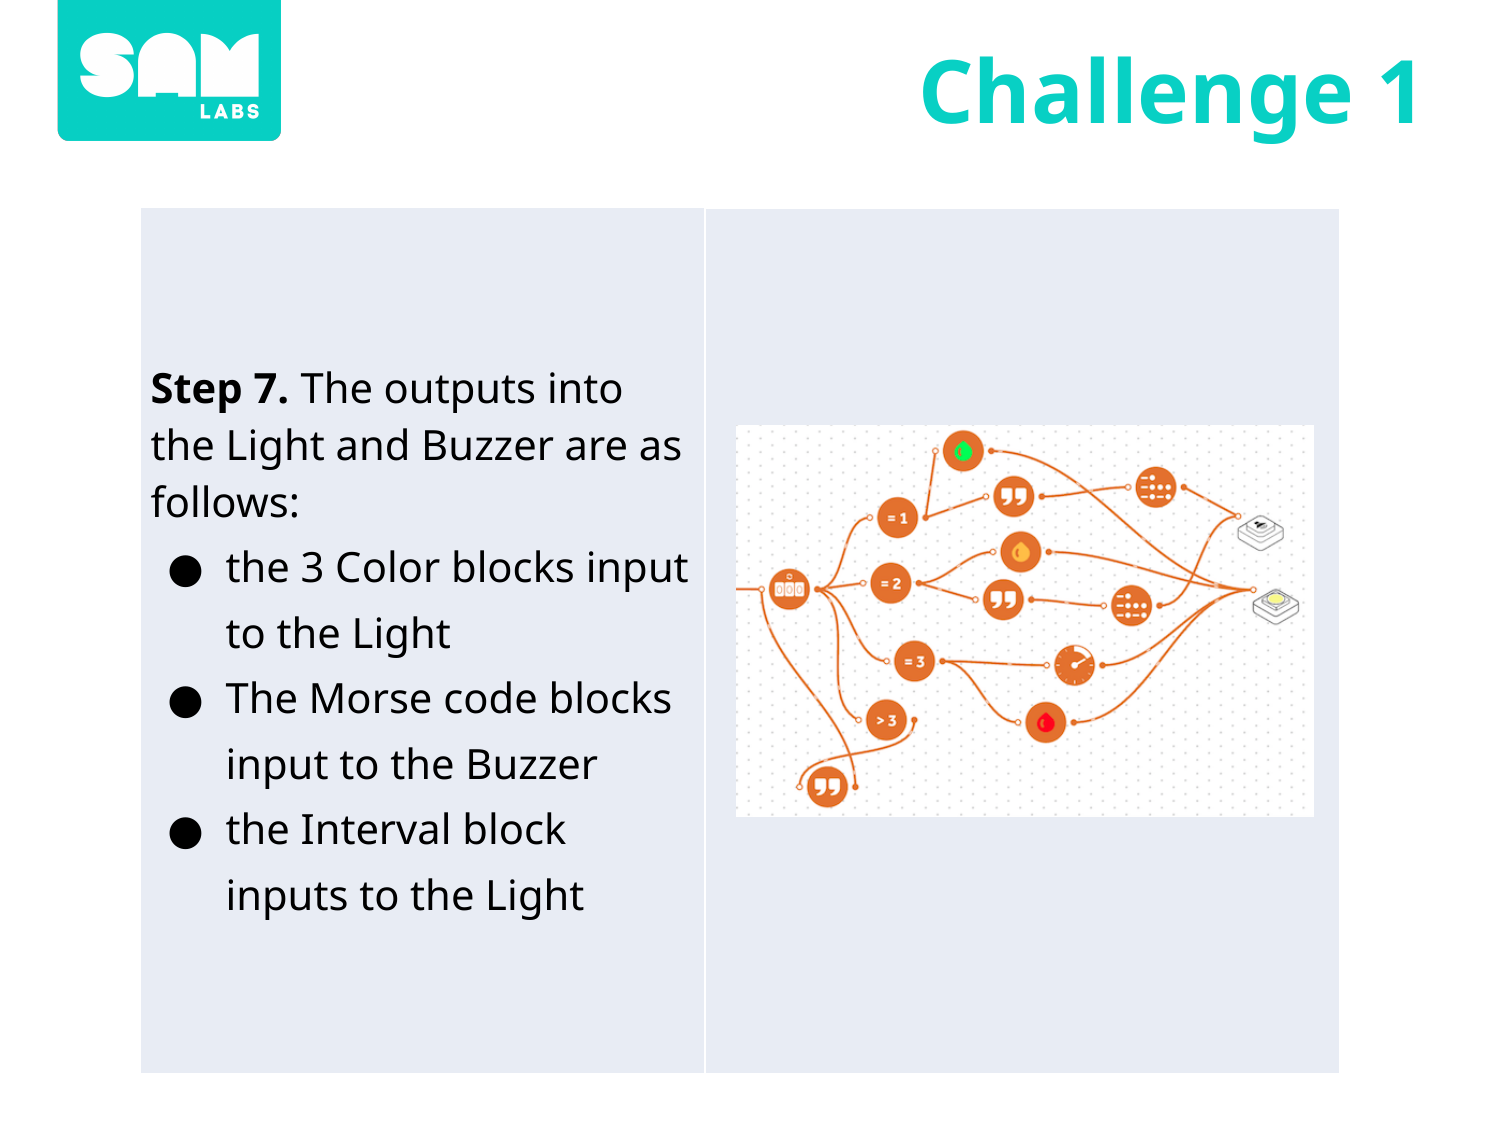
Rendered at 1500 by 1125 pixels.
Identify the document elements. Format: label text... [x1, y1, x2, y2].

table_header [706, 209, 1339, 1073]
picture [736, 425, 1314, 818]
picture [0, 0, 281, 142]
text_box Challenge 1 [286, 39, 1427, 142]
table_header Step 7. The outputs into the Light and Buzzer are as follows: the 3 Color blocks input to the Light The Morse code blocks input to the Buzzer the Interval block inputs to the Light [141, 208, 704, 1073]
